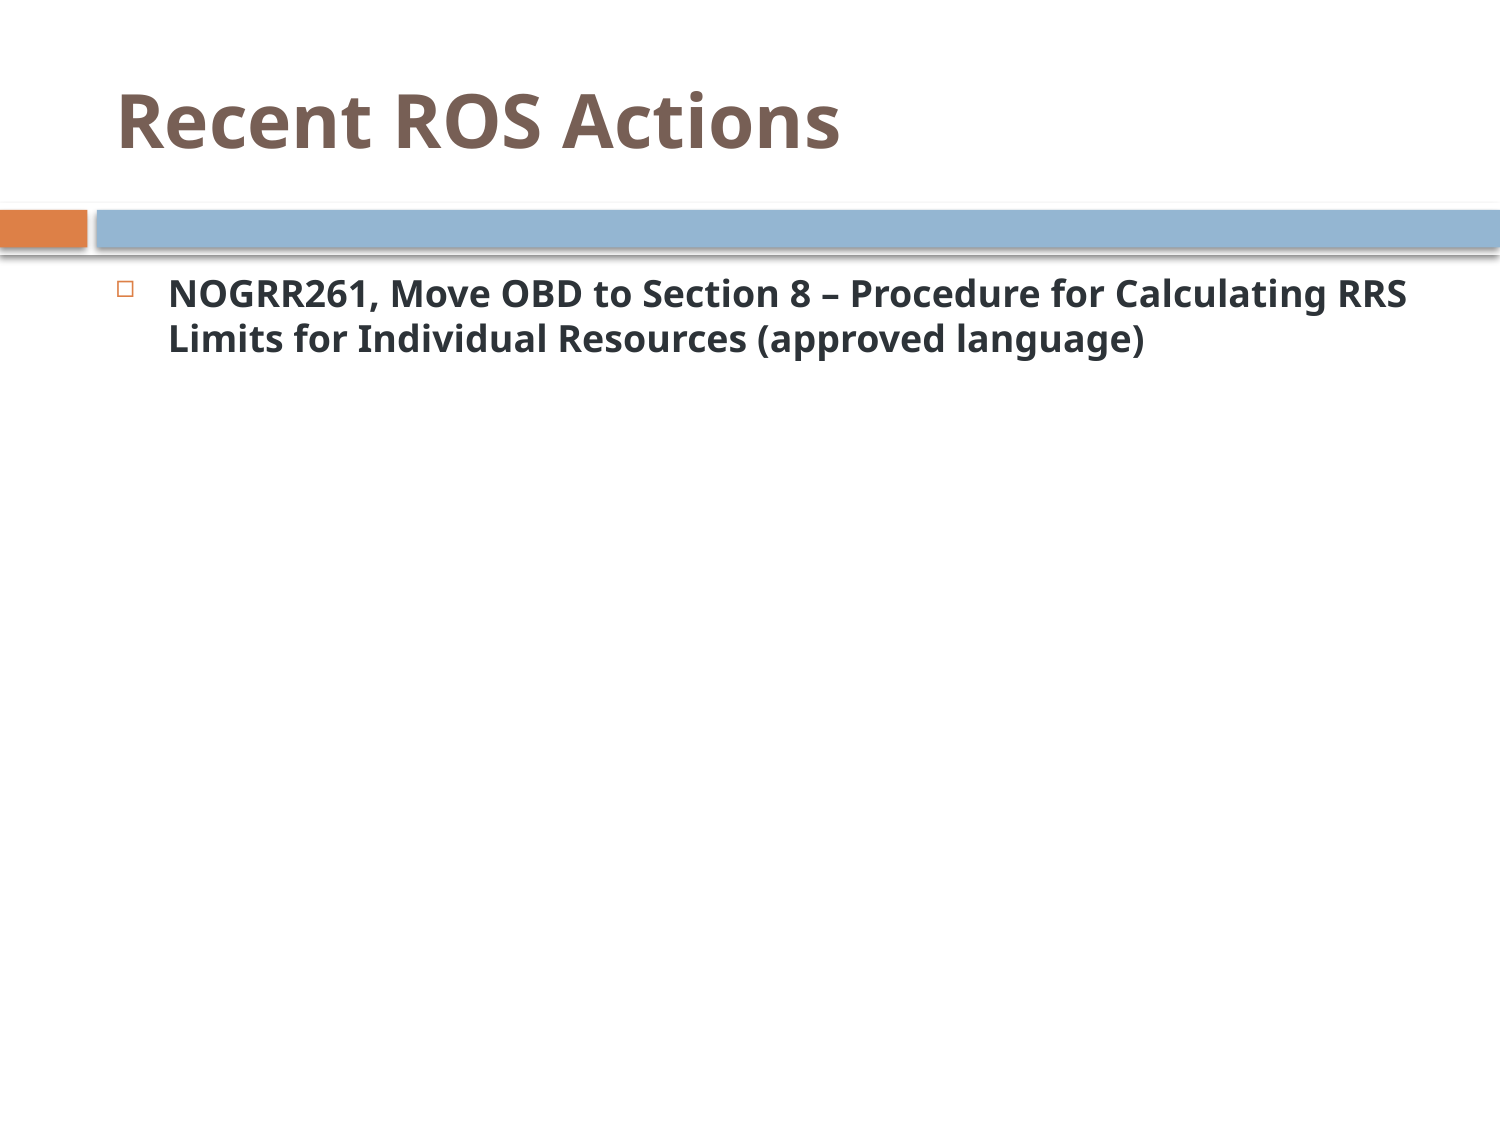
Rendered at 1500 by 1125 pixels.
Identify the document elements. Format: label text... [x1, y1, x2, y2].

title Recent ROS Actions [100, 37, 1439, 201]
list NOGRR261, Move OBD to Section 8 – Procedure for Calculating RRS Limits for Individual Resources (approved language) [100, 262, 1439, 1001]
